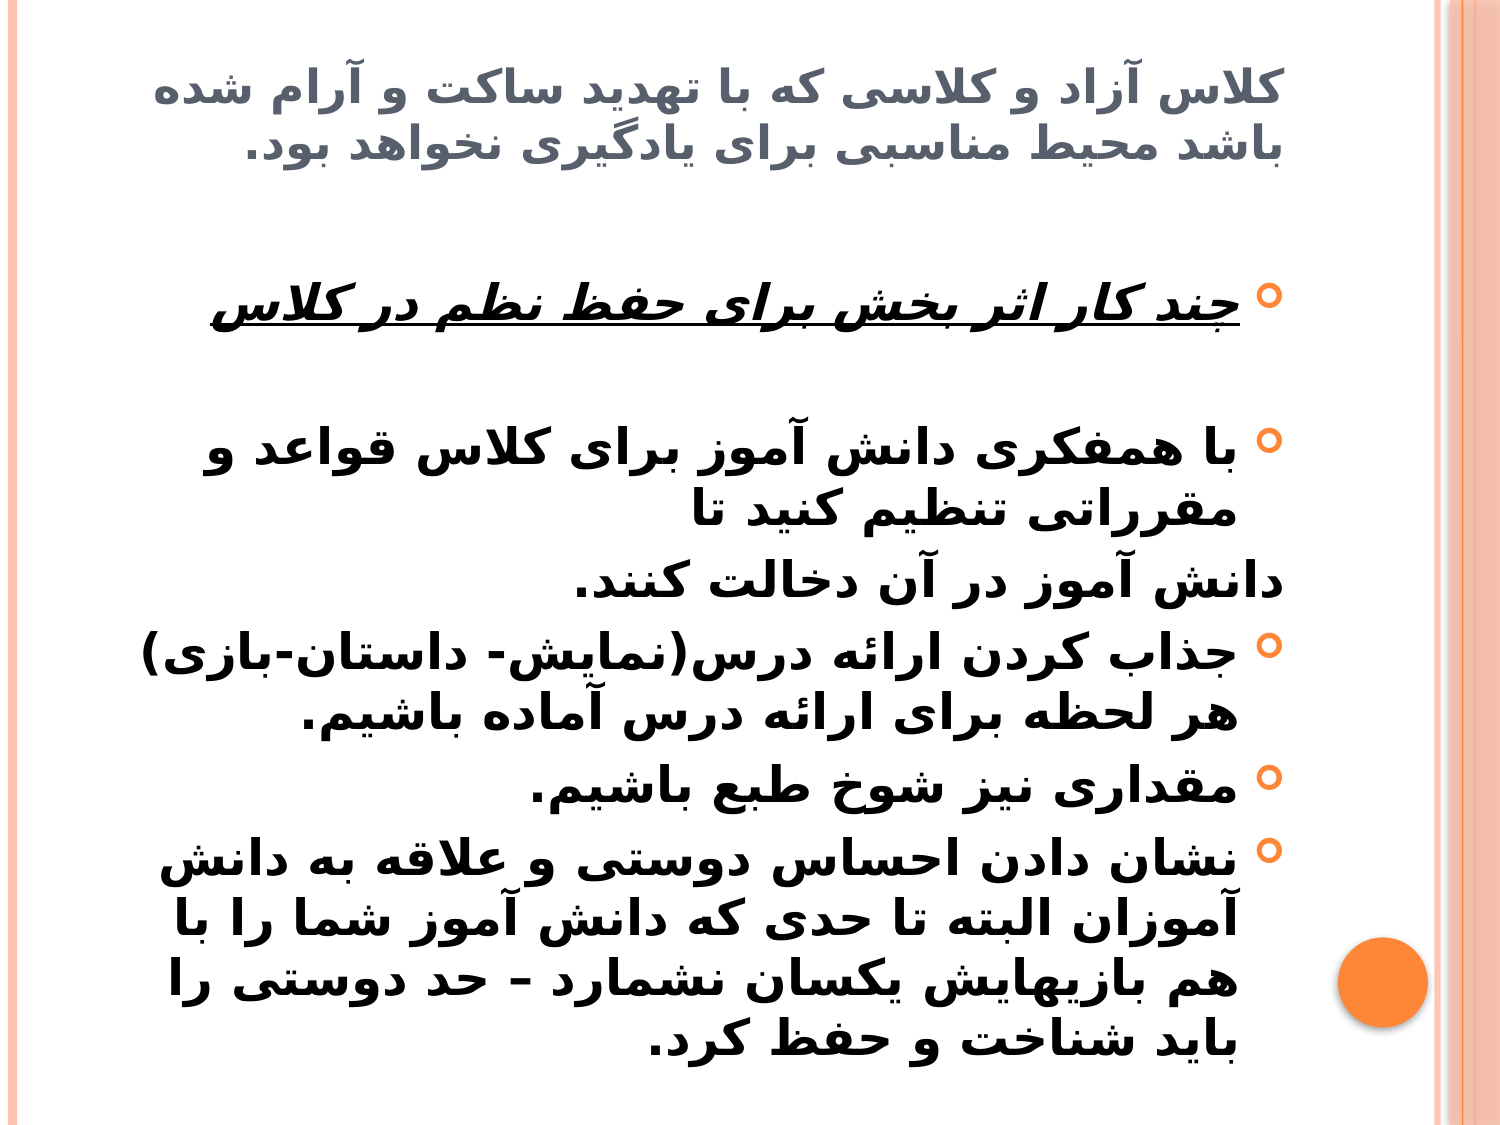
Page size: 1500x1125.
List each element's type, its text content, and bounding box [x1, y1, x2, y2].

list چند کار اثر بخش برای حفظ نظم در کلاس با همفکری دانش آموز برای کلاس قواعد و مقرراتی تنظیم کنید تا دانش آموز در آن دخالت کنند. جذاب کردن ارائه درس(نمایش- داستان-بازی) هر لحظه برای ارائه درس آماده باشیم. مقداری نیز شوخ طبع باشیم. نشان دادن احساس دوستی و علاقه به دانش آموزان البته تا حدی که دانش آموز شما را با هم بازیهایش یکسان نشمارد – حد دوستی را باید شناخت و حفظ کرد. [75, 262, 1300, 1062]
title کلاس آزاد و کلاسی که با تهدید ساکت و آرام شده باشد محیط مناسبی برای یادگیری نخواهد بود. [75, 45, 1300, 233]
